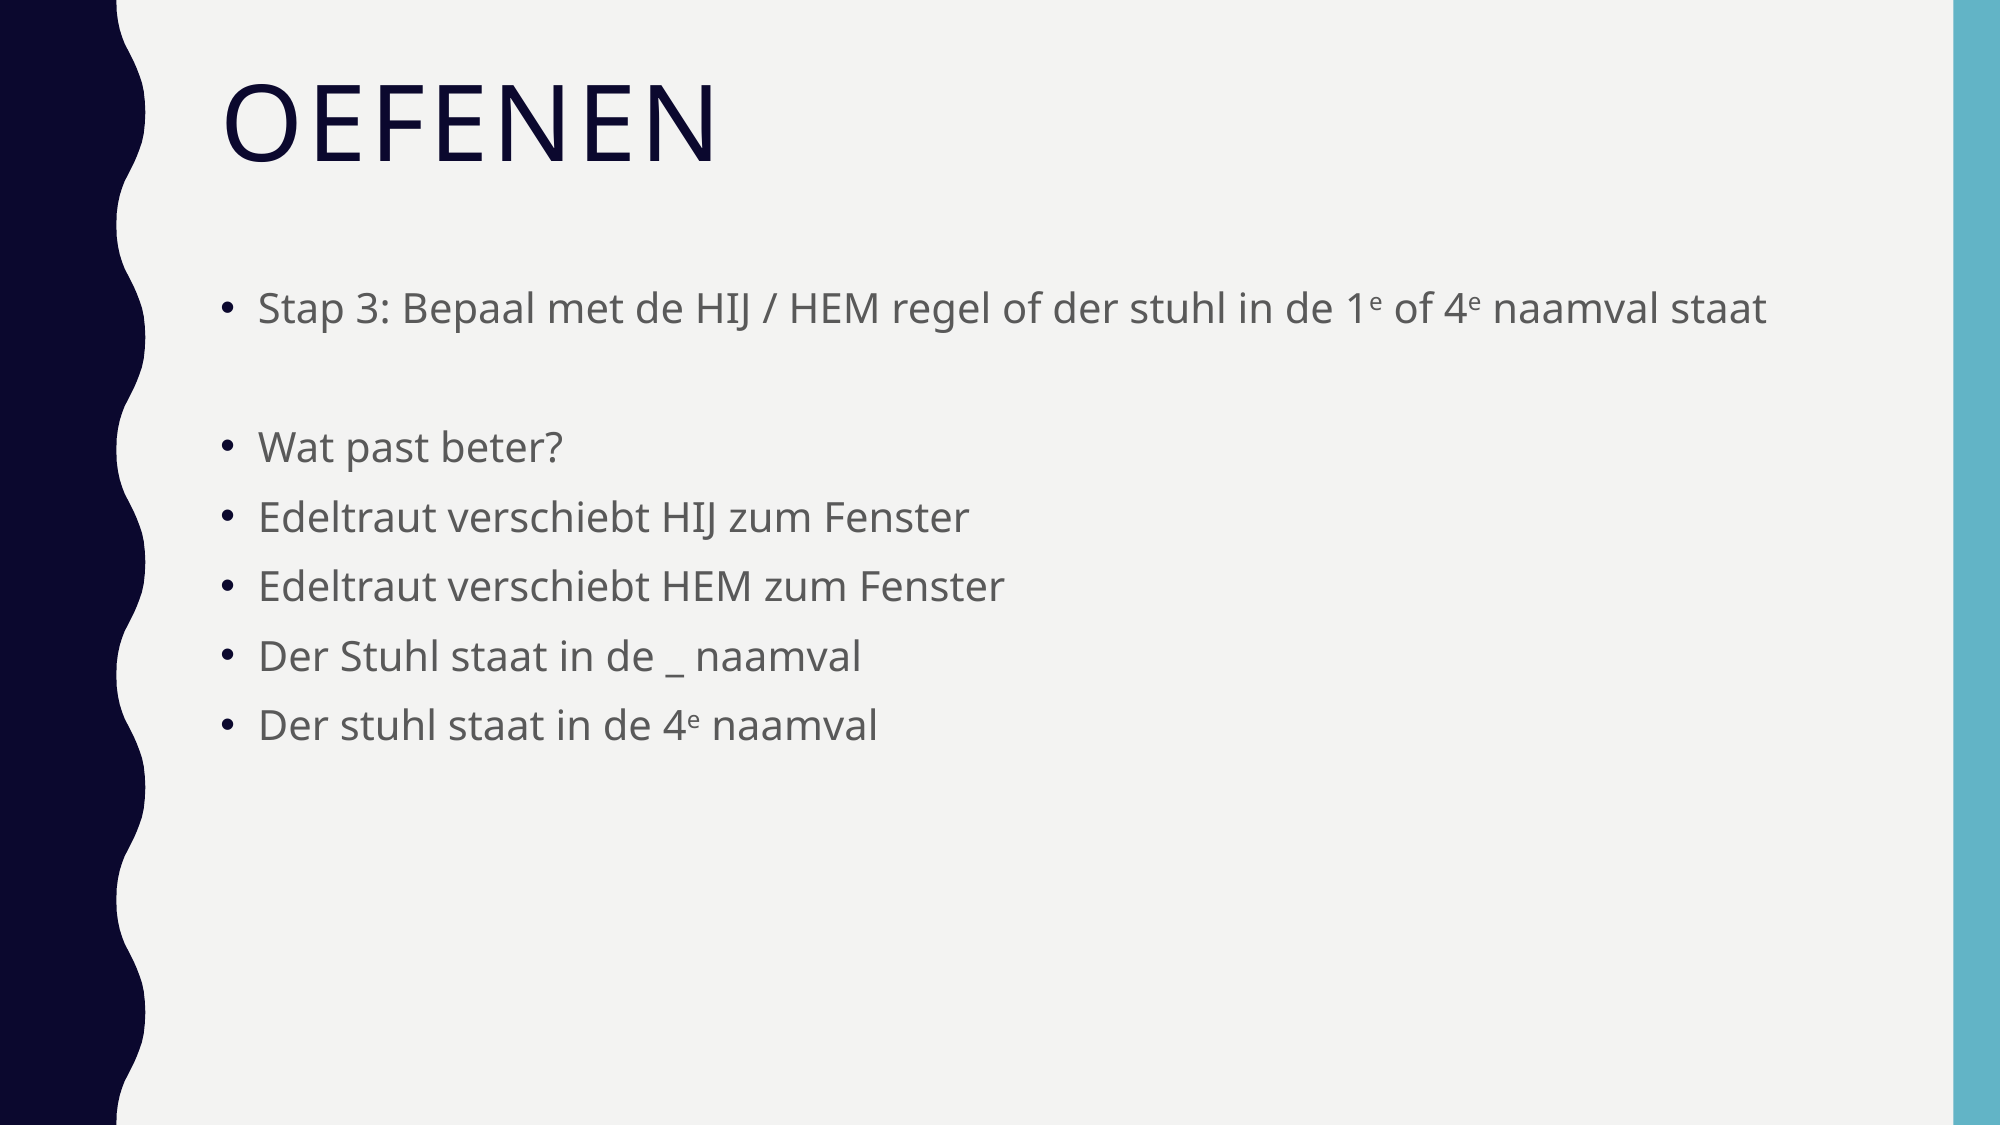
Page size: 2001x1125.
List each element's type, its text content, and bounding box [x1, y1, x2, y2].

title Oefenen [205, 62, 1875, 269]
list Stap 3: Bepaal met de HIJ / HEM regel of der stuhl in de 1e of 4e naamval staat Wat past beter? Edeltraut verschiebt HIJ zum Fenster Edeltraut verschiebt HEM zum Fenster Der Stuhl staat in de _ naamval Der stuhl staat in de 4e naamval [205, 269, 1875, 965]
